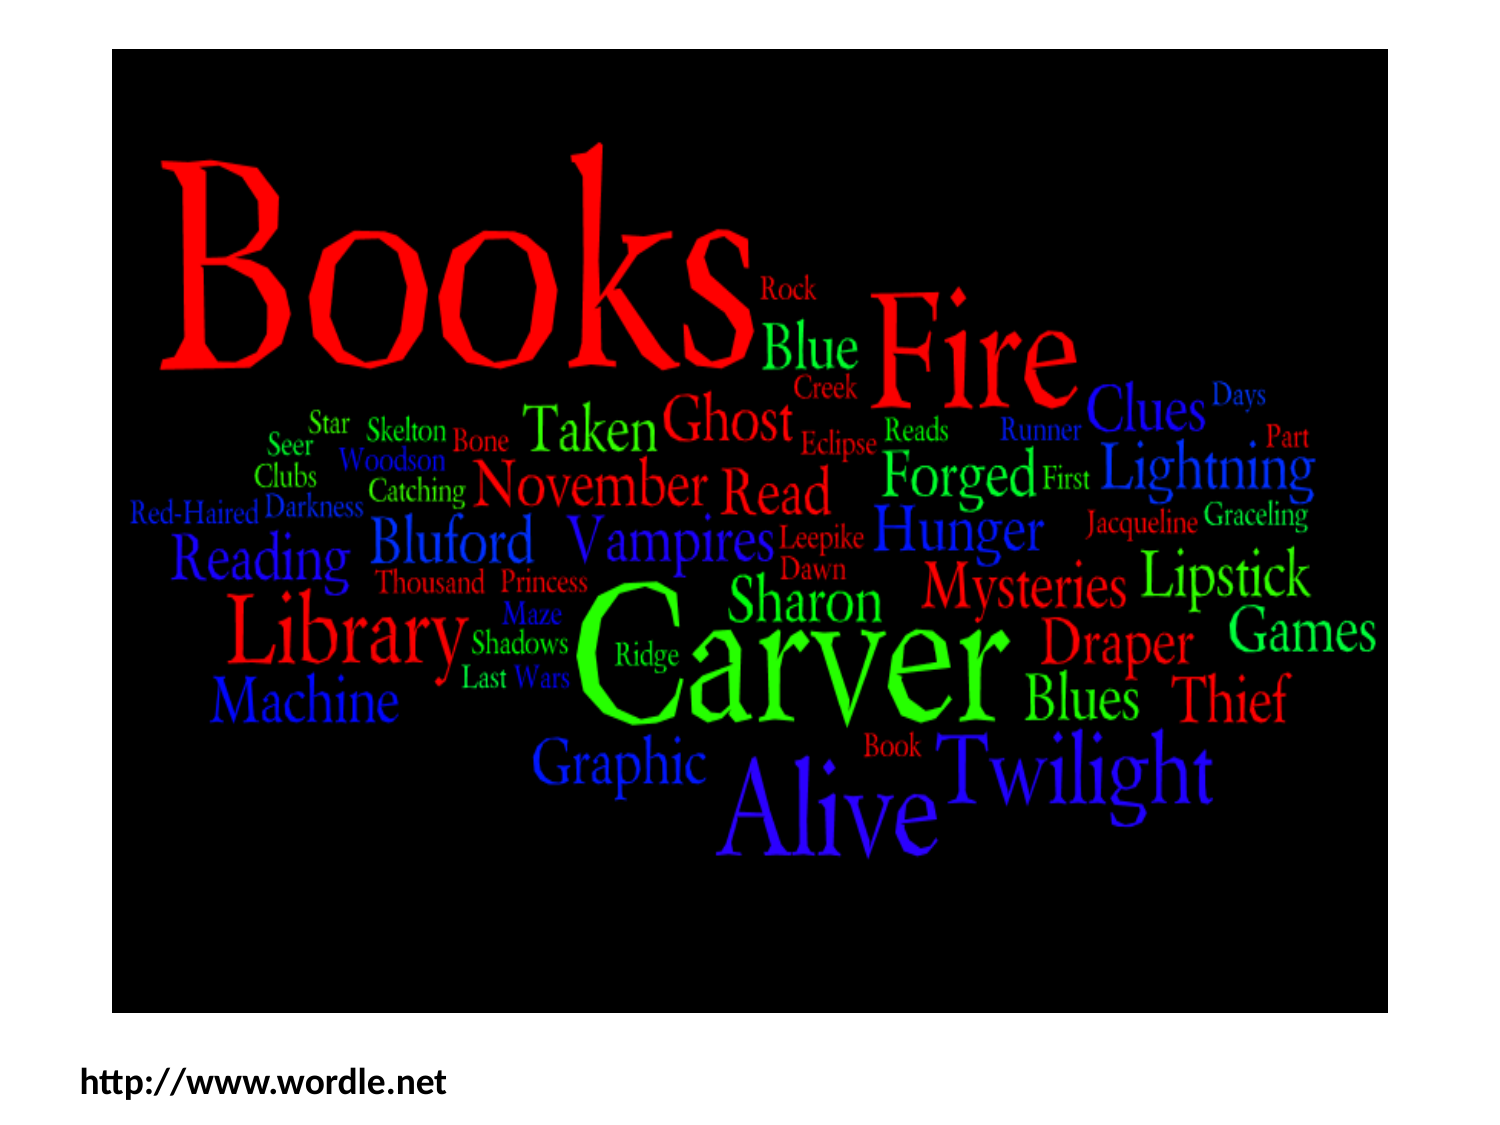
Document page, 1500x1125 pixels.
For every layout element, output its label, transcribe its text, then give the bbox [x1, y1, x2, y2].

text_box http://www.wordle.net [64, 1049, 463, 1110]
picture [112, 49, 1388, 1014]
